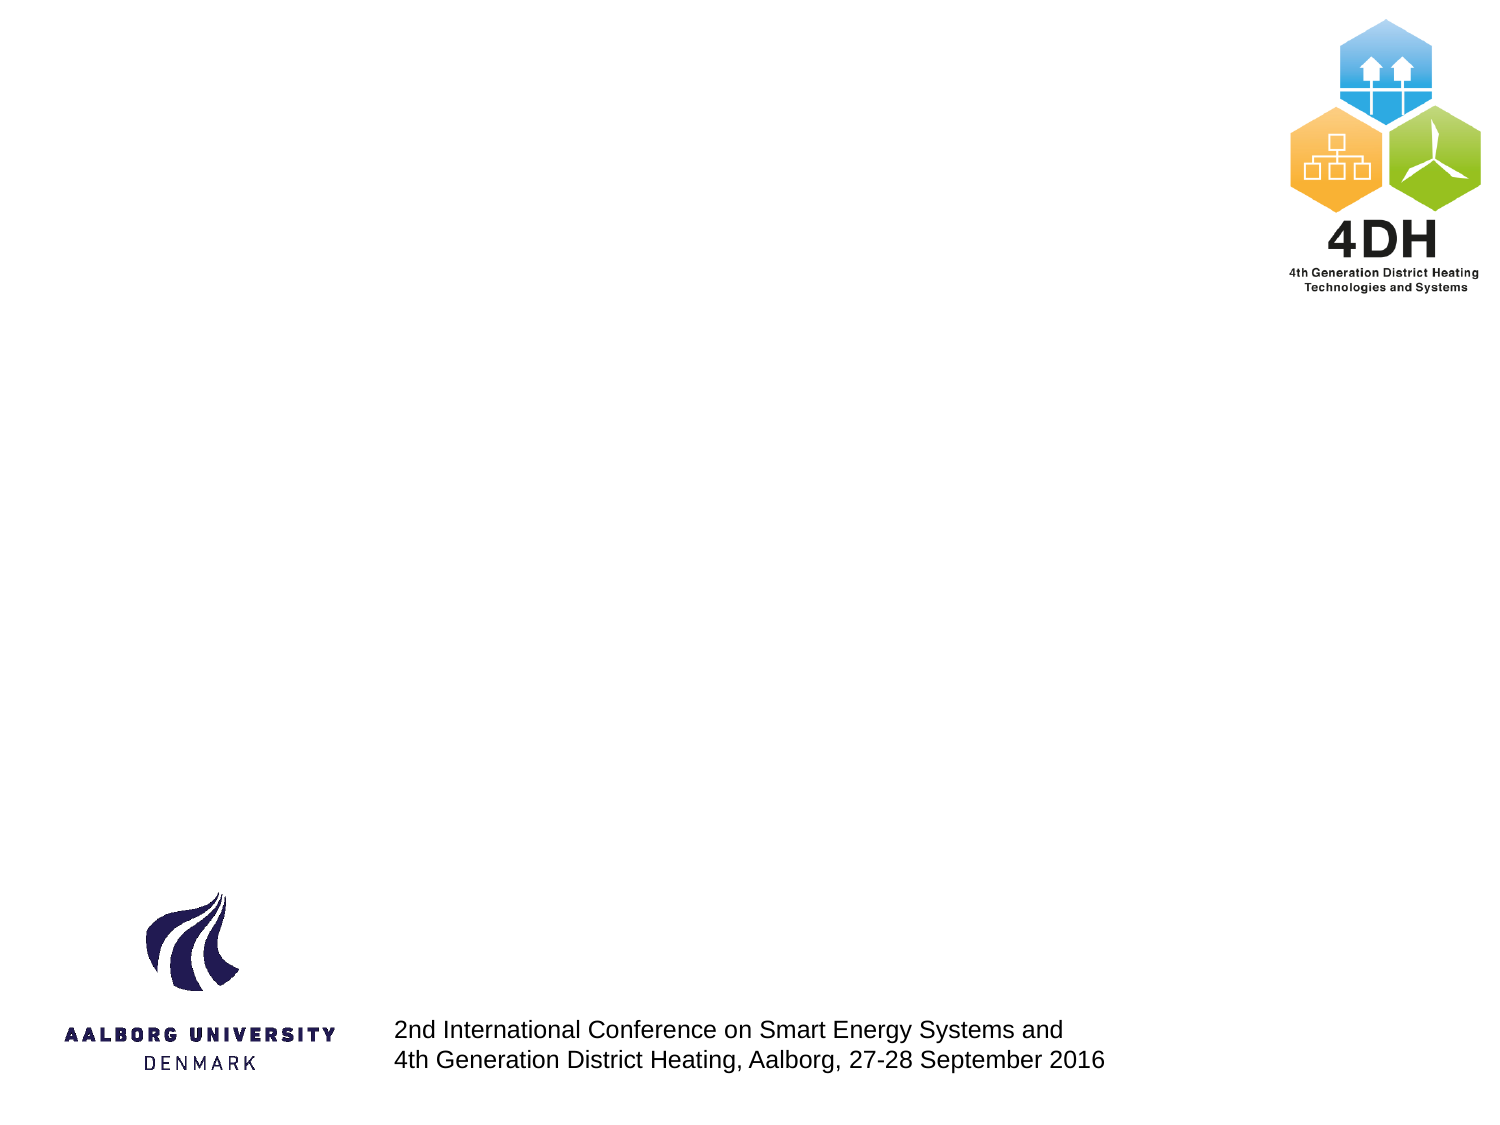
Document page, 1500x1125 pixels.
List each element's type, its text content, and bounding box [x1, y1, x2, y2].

picture [41, 869, 358, 1093]
text_box 2nd International Conference on Smart Energy Systems and 4th Generation District Heating, Aalborg, 27-28 September 2016 [379, 1006, 1123, 1082]
picture [1289, 19, 1483, 294]
